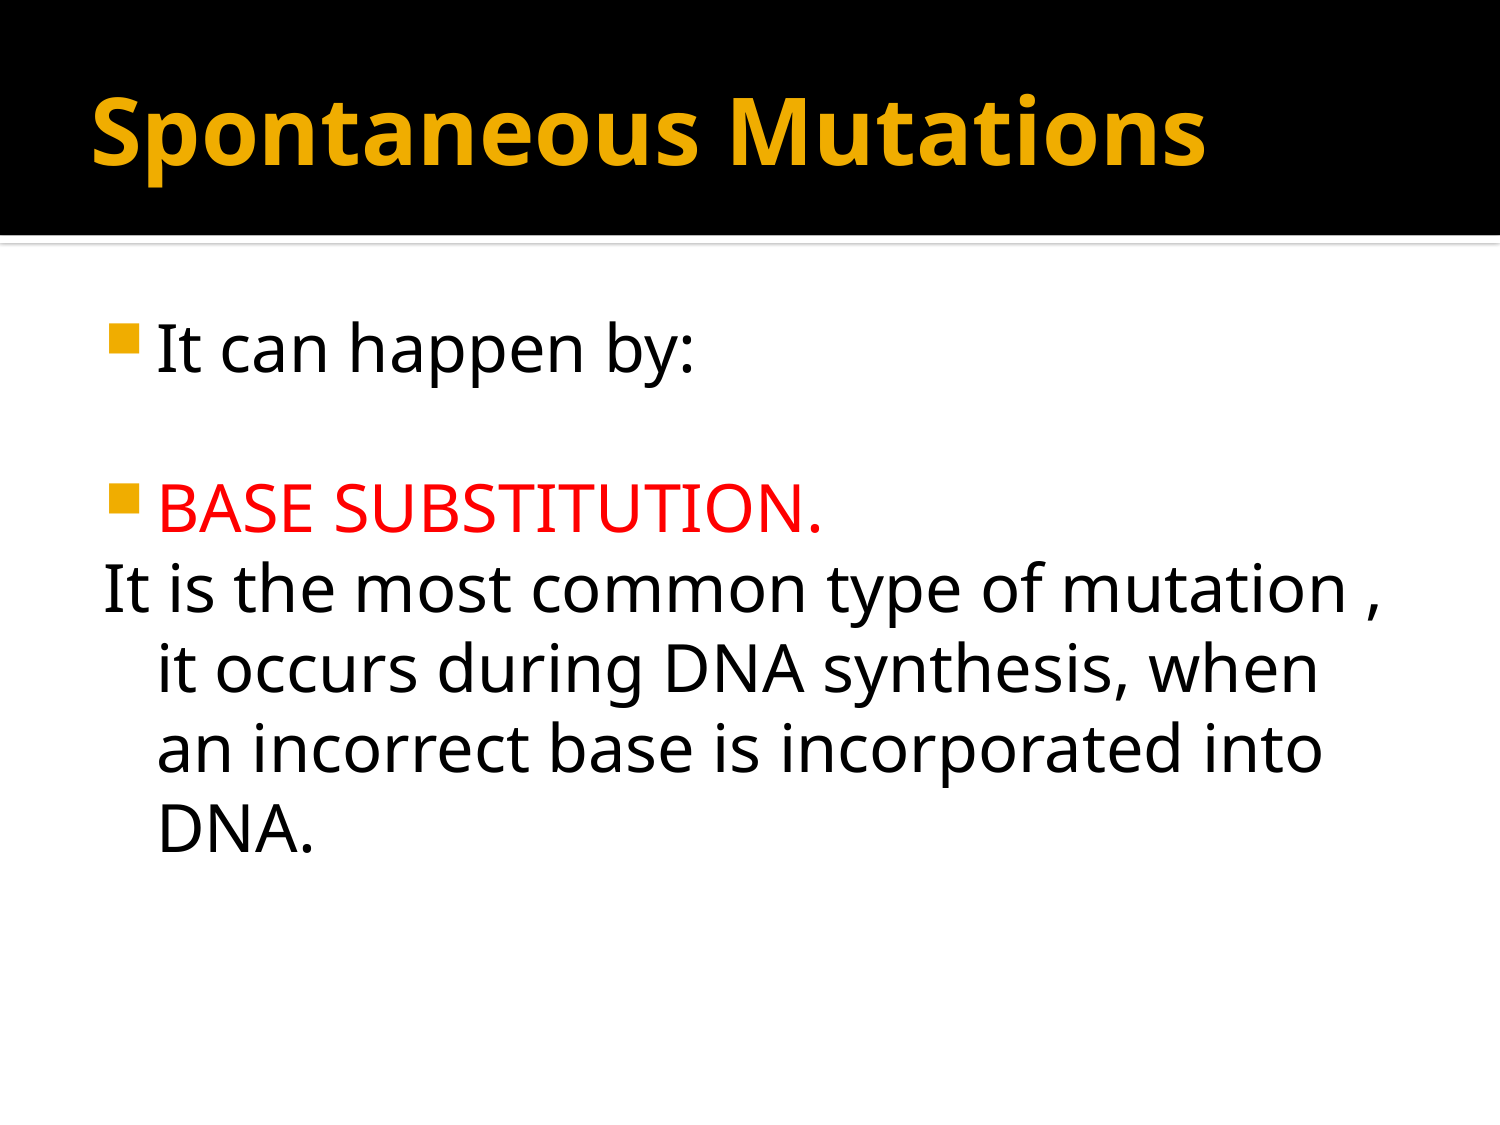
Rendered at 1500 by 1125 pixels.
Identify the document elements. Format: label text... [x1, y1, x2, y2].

list It can happen by: Base Substitution. It is the most common type of mutation , it occurs during DNA synthesis, when an incorrect base is incorporated into DNA. [75, 291, 1425, 1050]
title Spontaneous Mutations [75, 25, 1425, 231]
